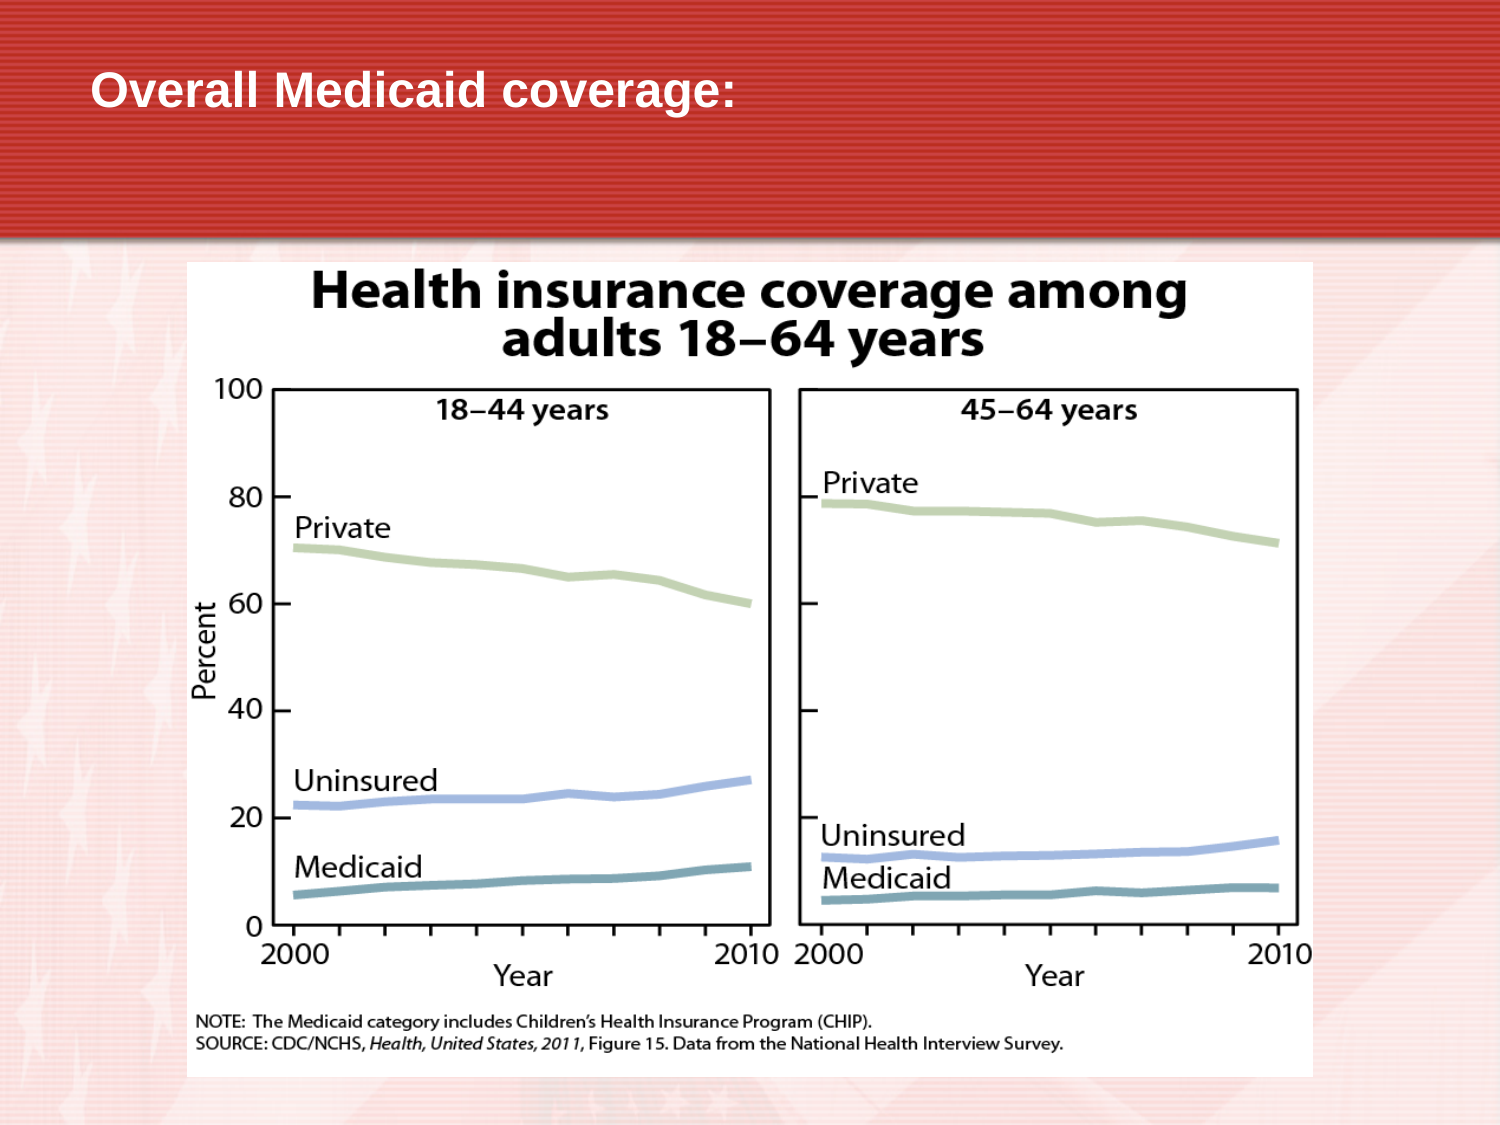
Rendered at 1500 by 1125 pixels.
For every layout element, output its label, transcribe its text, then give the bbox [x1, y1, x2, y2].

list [187, 262, 1313, 1077]
title Overall Medicaid coverage: [75, 24, 1400, 125]
picture [0, 0, 1500, 1125]
